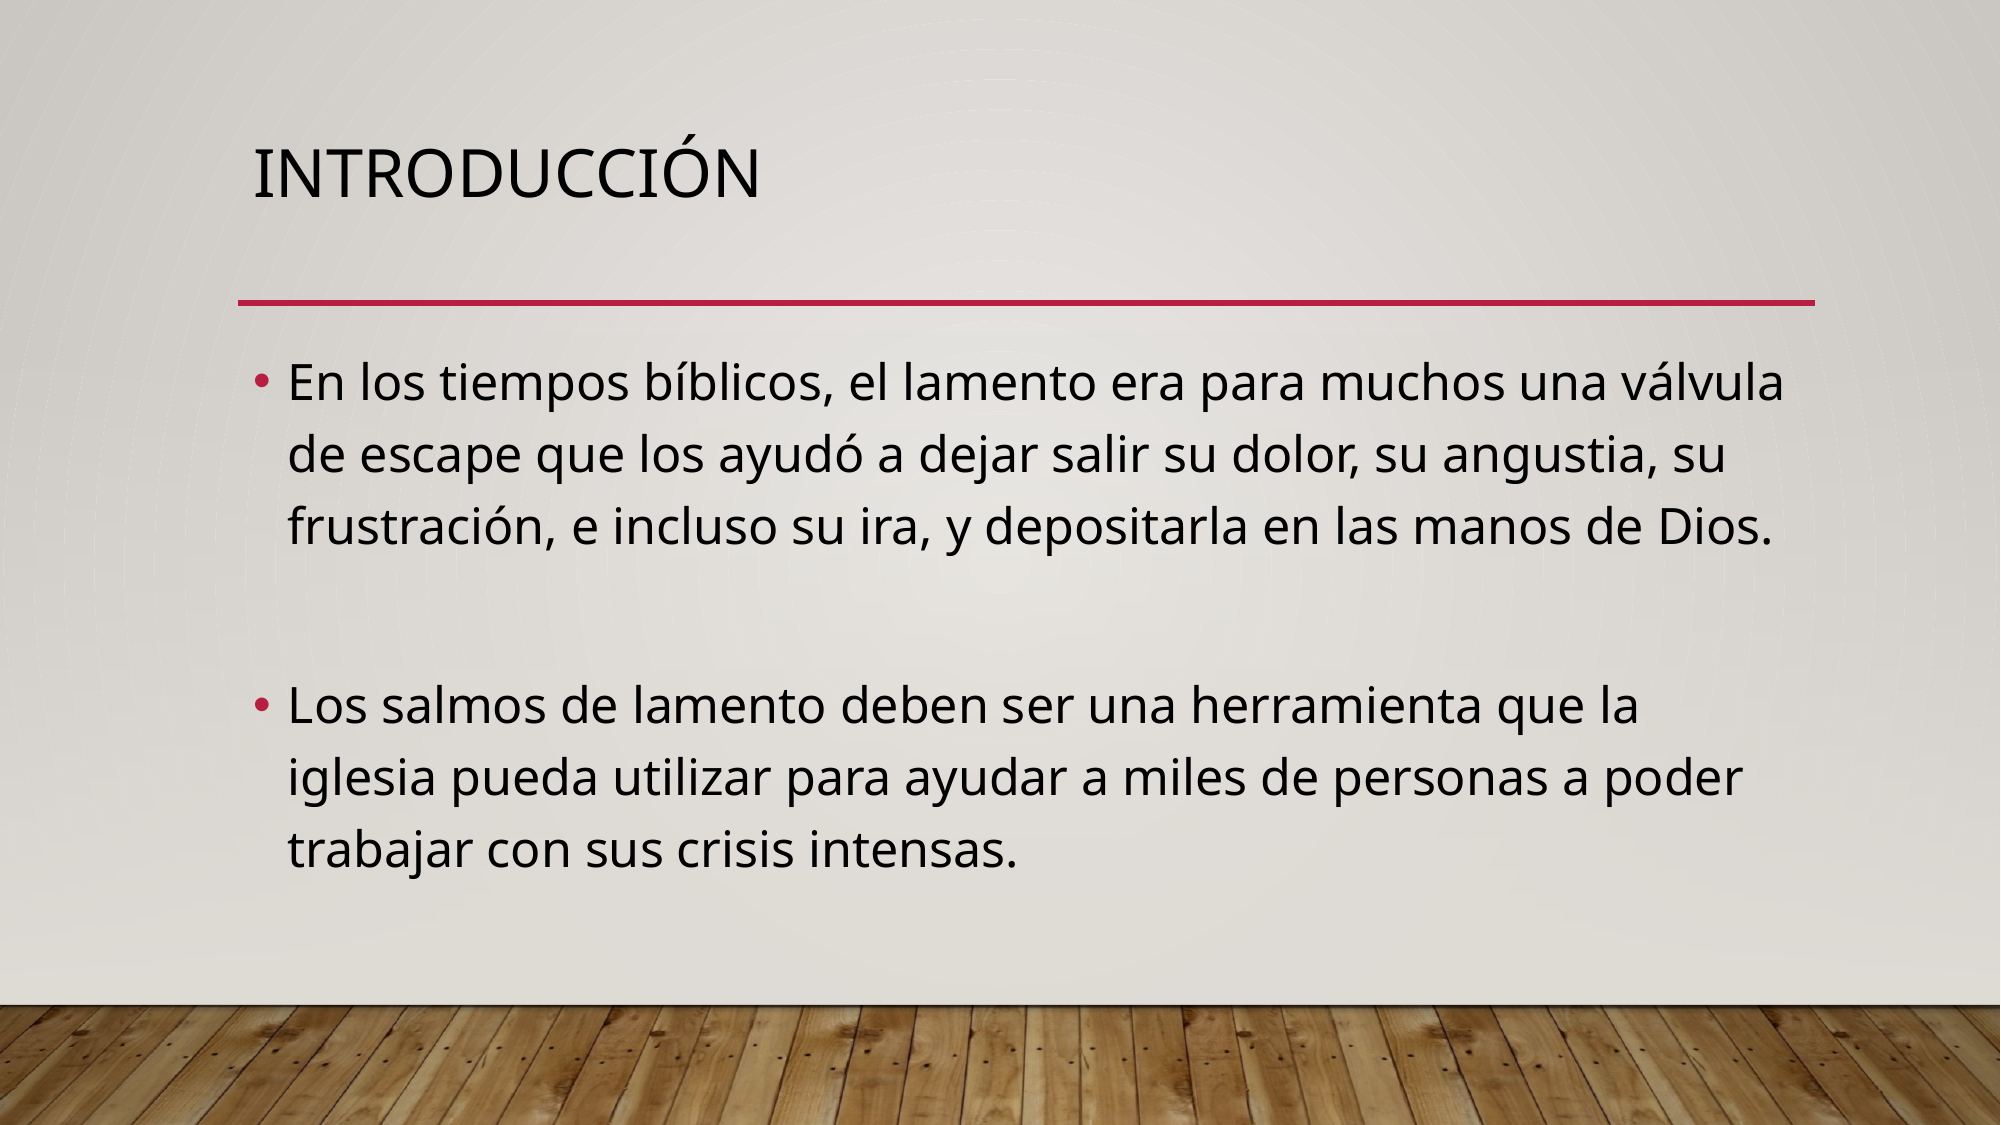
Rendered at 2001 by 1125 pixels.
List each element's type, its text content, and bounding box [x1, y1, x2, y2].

list En los tiempos bíblicos, el lamento era para muchos una válvula de escape que los ayudó a dejar salir su dolor, su angustia, su frustración, e incluso su ira, y depositarla en las manos de Dios. Los salmos de lamento deben ser una herramienta que la iglesia pueda utilizar para ayudar a miles de personas a poder trabajar con sus crisis intensas. [238, 330, 1814, 897]
title introducciÓn [238, 131, 1814, 305]
picture [0, 1005, 2000, 1125]
